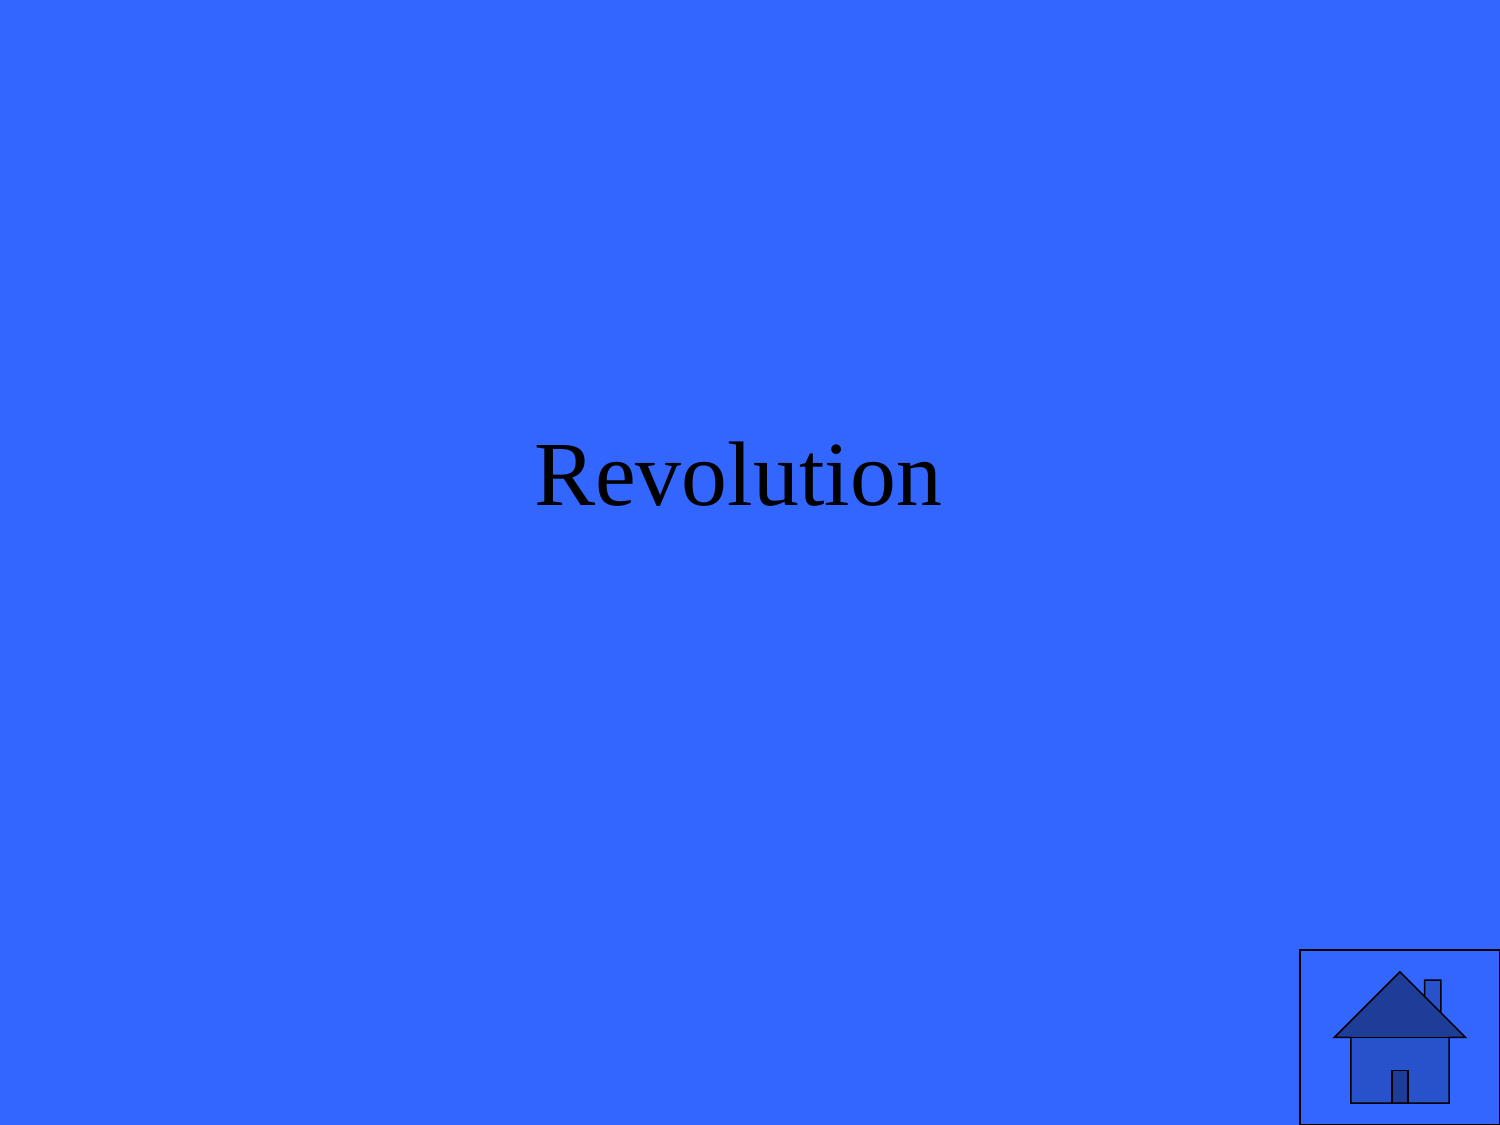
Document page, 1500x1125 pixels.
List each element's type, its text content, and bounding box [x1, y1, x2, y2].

text_box [1299, 950, 1500, 1125]
title Revolution [112, 374, 1388, 563]
